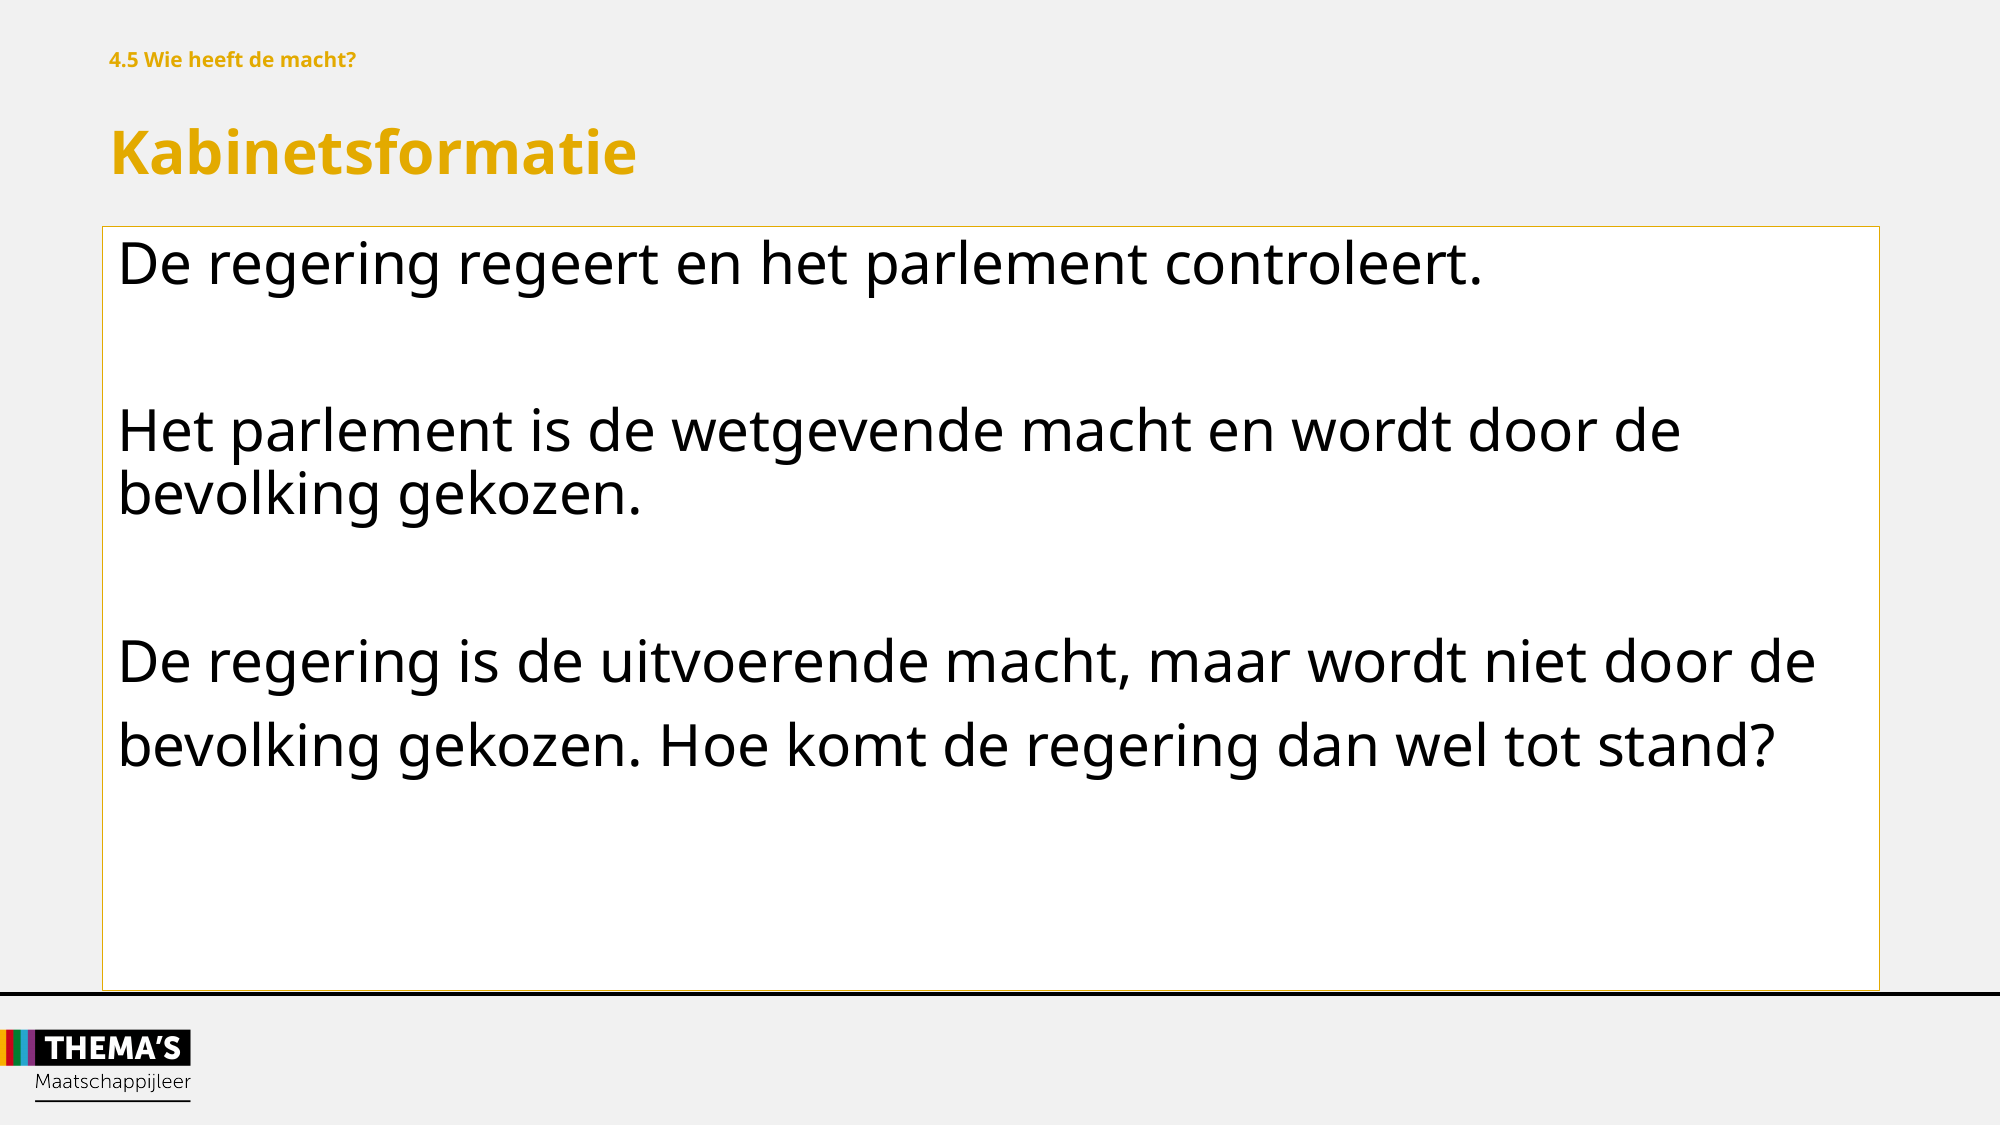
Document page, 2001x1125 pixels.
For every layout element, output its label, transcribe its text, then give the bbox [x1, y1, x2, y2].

list De regering regeert en het parlement controleert. Het parlement is de wetgevende macht en wordt door de bevolking gekozen. De regering is de uitvoerende macht, maar wordt niet door de bevolking gekozen. Hoe komt de regering dan wel tot stand? [102, 226, 1880, 991]
picture [0, 993, 203, 1125]
list Kabinetsformatie [94, 114, 1879, 205]
list 4.5 Wie heeft de macht? [94, 33, 941, 88]
